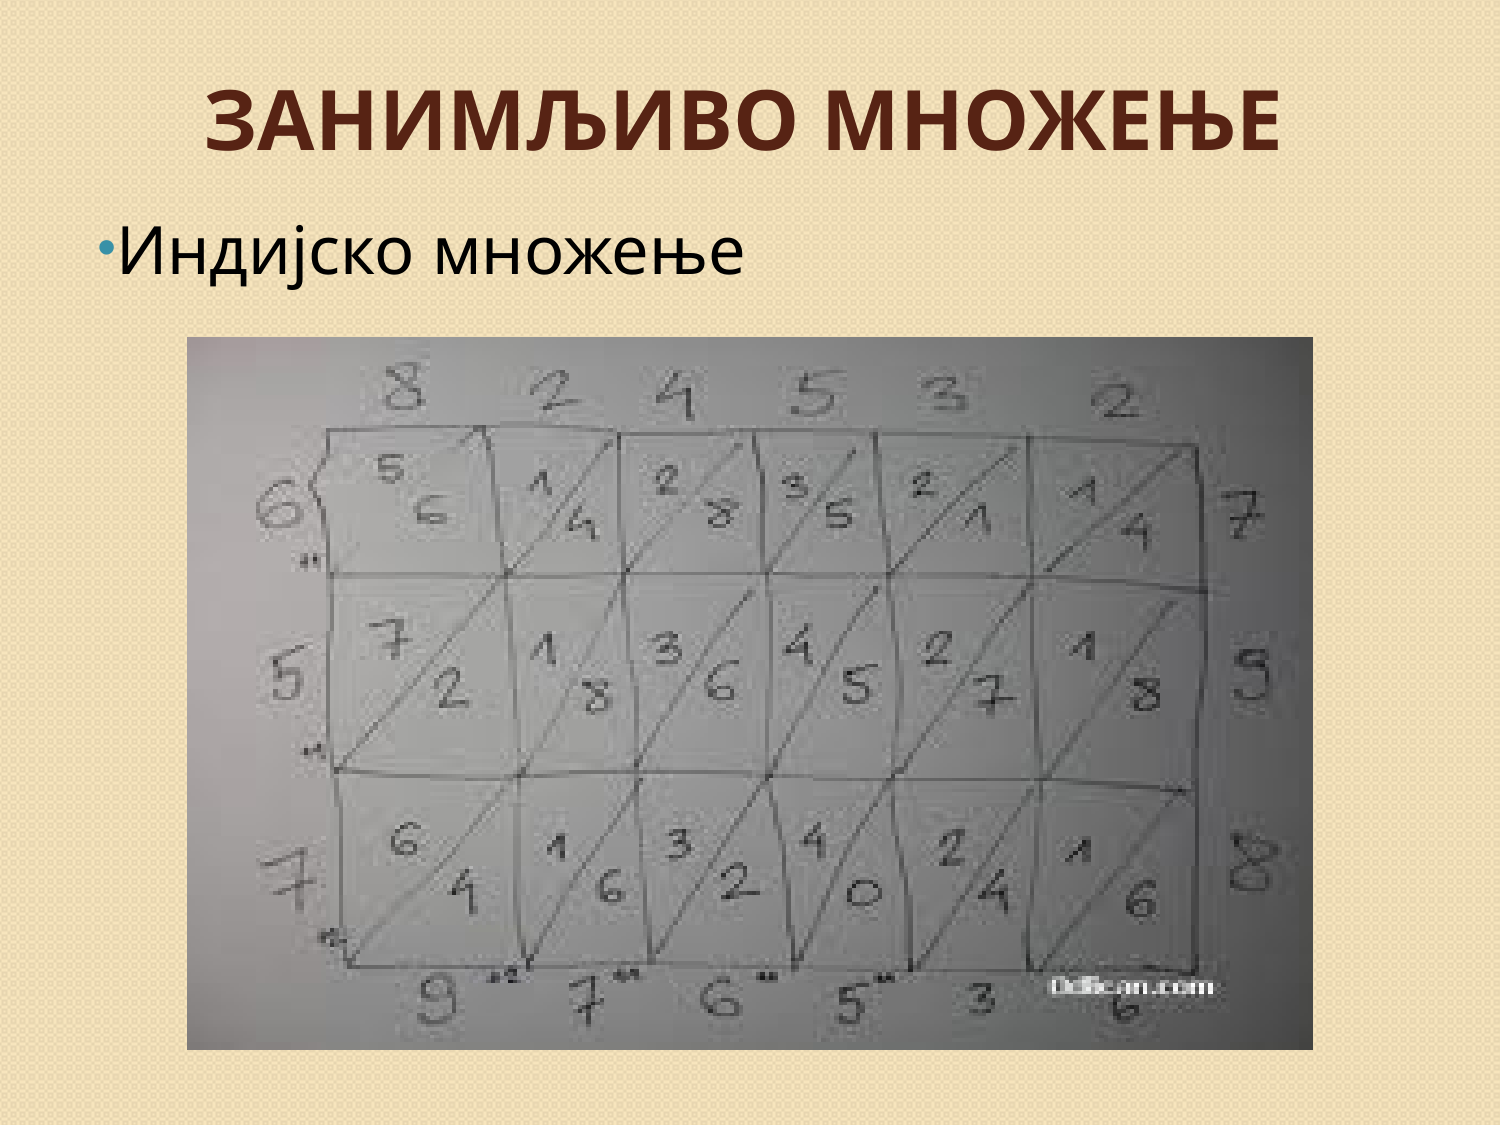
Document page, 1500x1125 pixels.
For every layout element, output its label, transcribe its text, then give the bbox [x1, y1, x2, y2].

list Индијско множење [75, 200, 1388, 325]
title Занимљиво множење [75, 35, 1413, 175]
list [187, 337, 1313, 1051]
